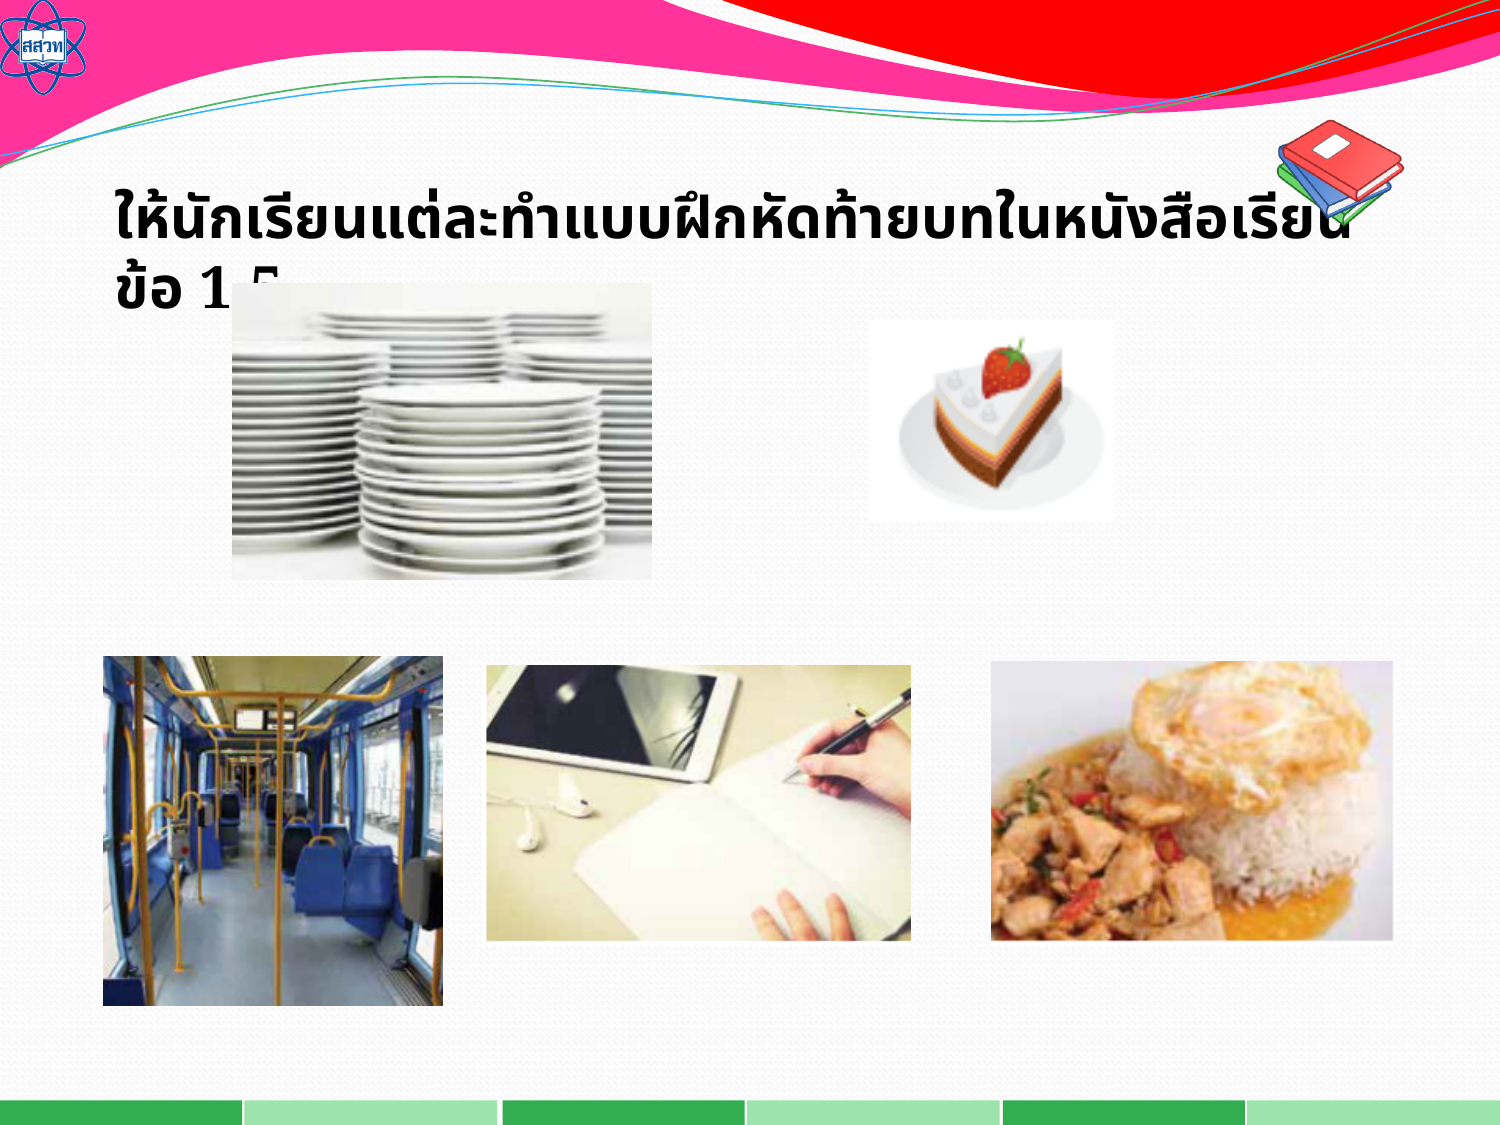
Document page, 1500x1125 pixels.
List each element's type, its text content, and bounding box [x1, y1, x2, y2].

picture [991, 661, 1396, 946]
picture [0, 0, 86, 95]
picture [482, 665, 912, 946]
picture [102, 656, 443, 1006]
picture [869, 319, 1115, 523]
picture [231, 283, 653, 580]
list ให้นักเรียนแต่ละทำแบบฝึกหัดท้ายบทในหนังสือเรียน ข้อ 1-5 [100, 172, 1451, 268]
picture [1269, 113, 1450, 241]
